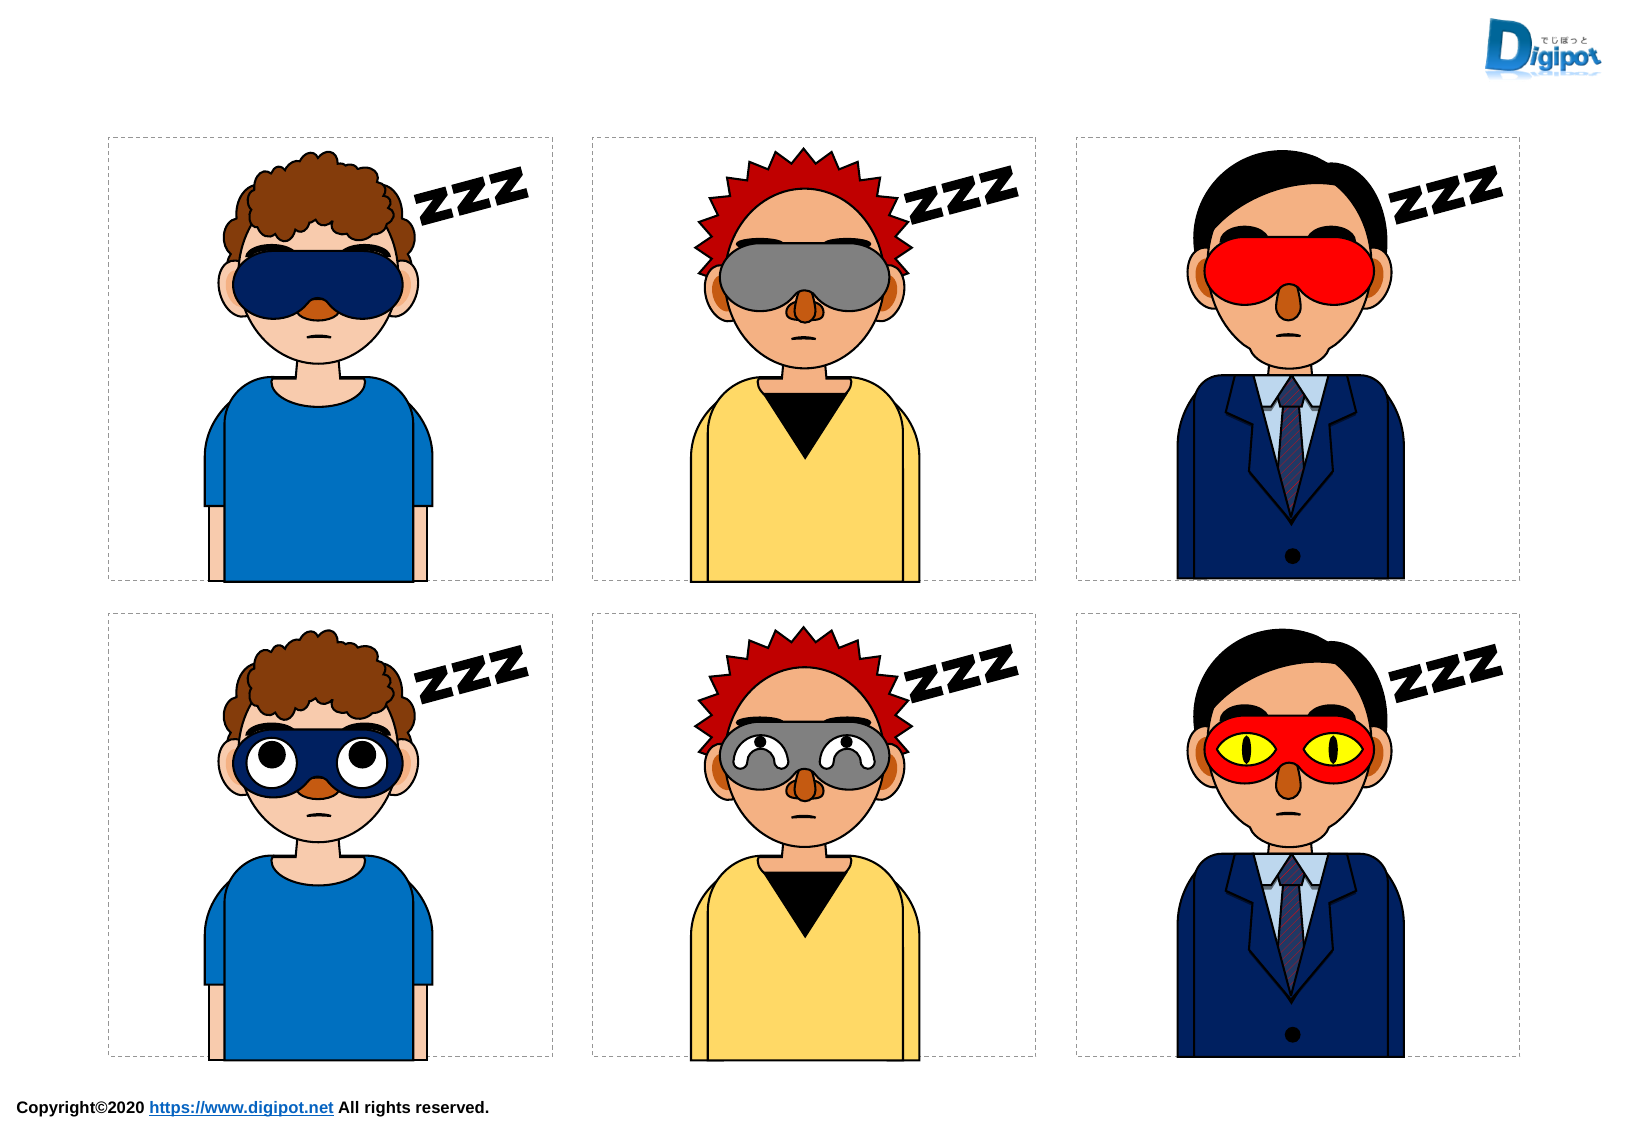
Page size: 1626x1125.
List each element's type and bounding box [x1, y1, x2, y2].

picture [1485, 18, 1602, 82]
text_box [1177, 629, 1500, 1057]
text_box [690, 148, 1016, 582]
text_box [690, 627, 1016, 1061]
text_box [1177, 151, 1500, 579]
text_box [204, 151, 526, 582]
text_box [204, 630, 526, 1061]
